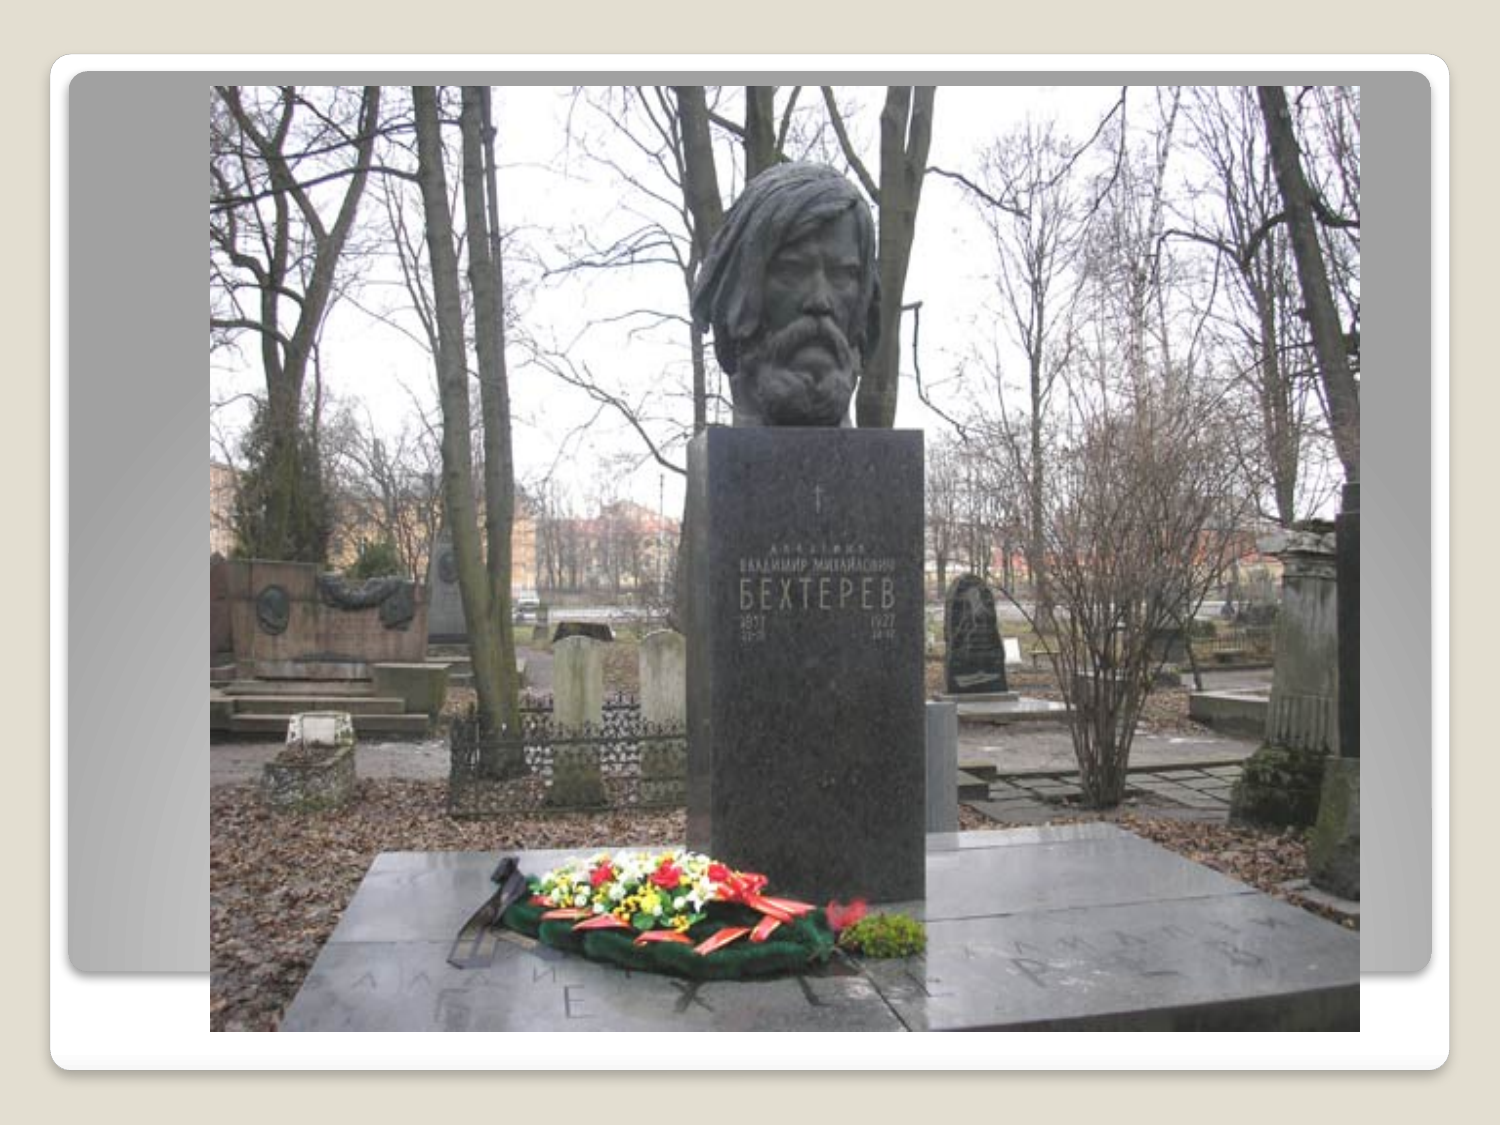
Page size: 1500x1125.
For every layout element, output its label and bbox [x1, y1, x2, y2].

list [210, 86, 1360, 1032]
